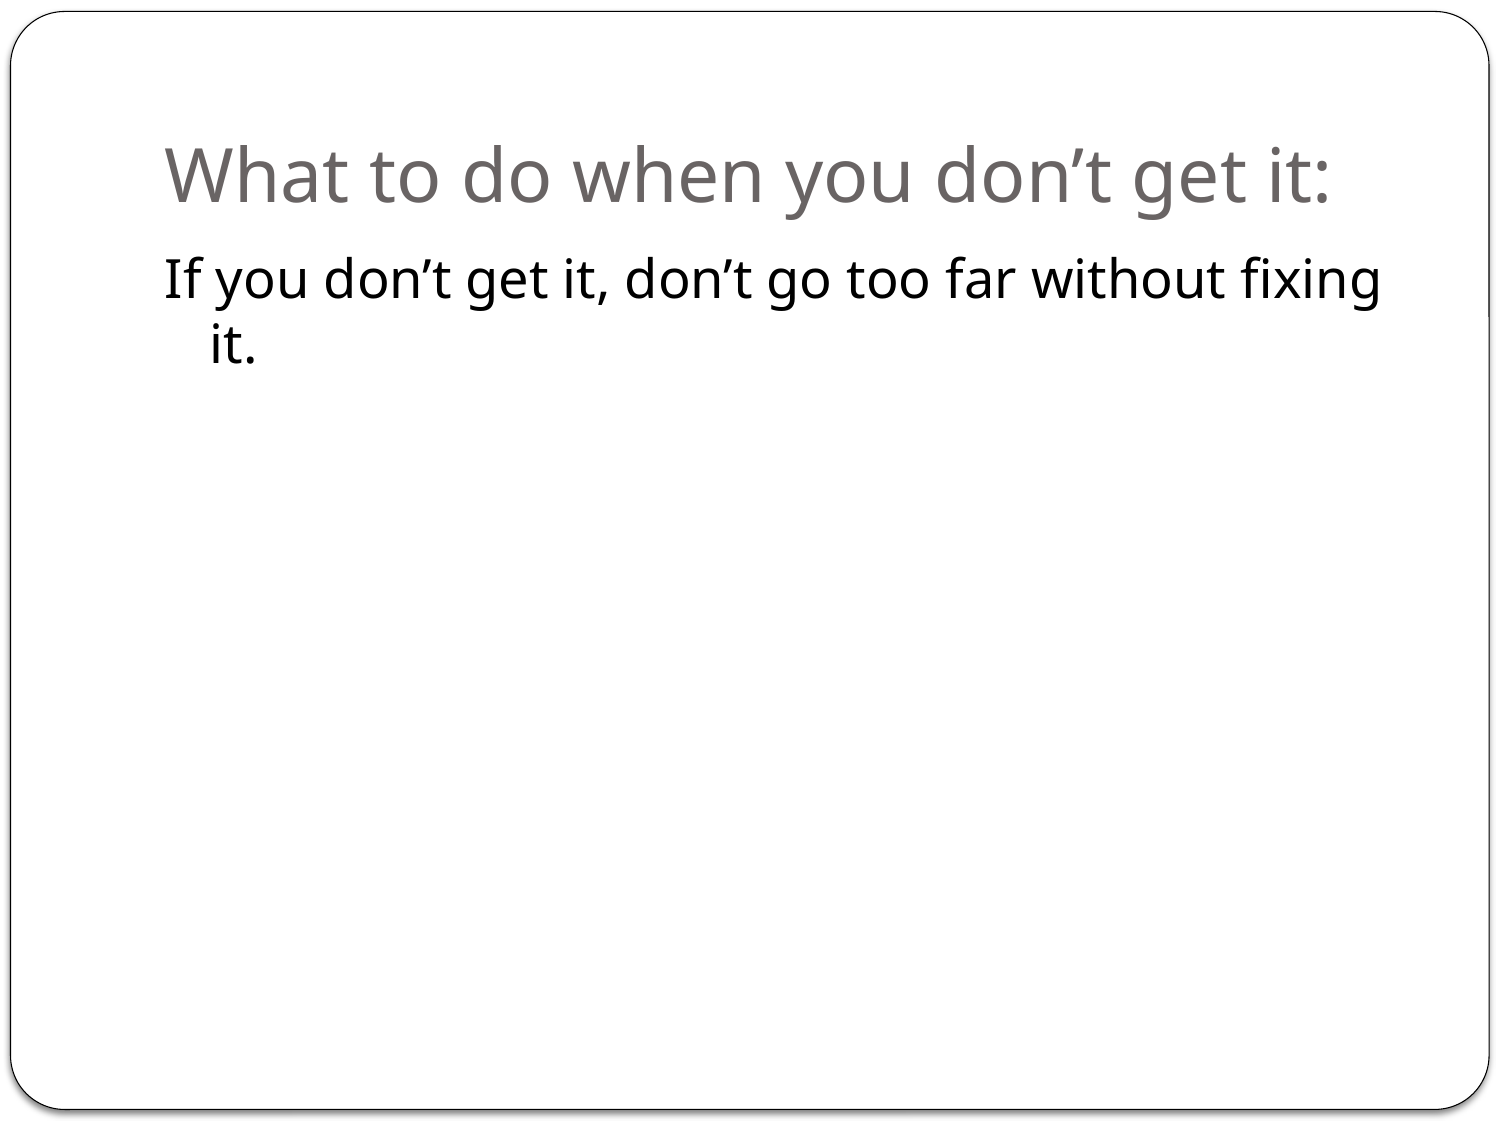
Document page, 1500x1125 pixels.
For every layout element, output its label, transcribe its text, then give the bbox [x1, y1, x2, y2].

title What to do when you don’t get it: [150, 45, 1425, 233]
list If you don’t get it, don’t go too far without fixing it. [150, 237, 1425, 988]
